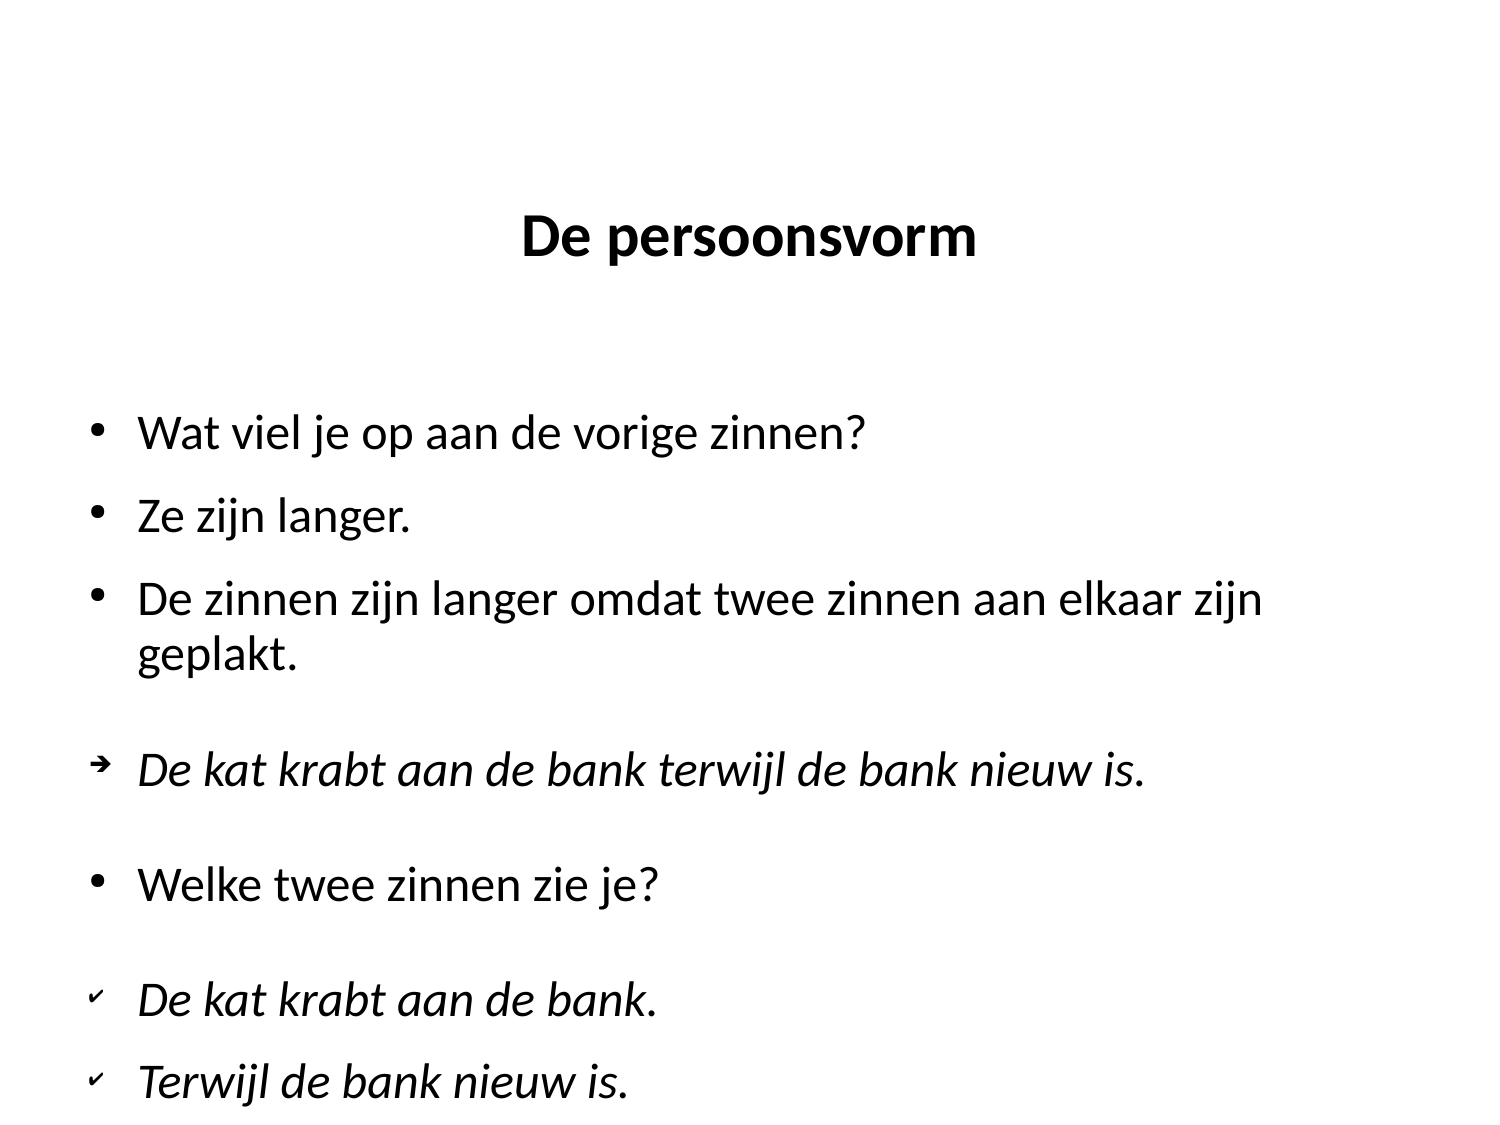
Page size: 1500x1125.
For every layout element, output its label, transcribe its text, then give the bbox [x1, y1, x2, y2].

list Wat viel je op aan de vorige zinnen? Ze zijn langer. De zinnen zijn langer omdat twee zinnen aan elkaar zijn geplakt. De kat krabt aan de bank terwijl de bank nieuw is. Welke twee zinnen zie je? De kat krabt aan de bank. Terwijl de bank nieuw is. [72, 258, 1393, 965]
title De persoonsvorm [74, 138, 1425, 327]
